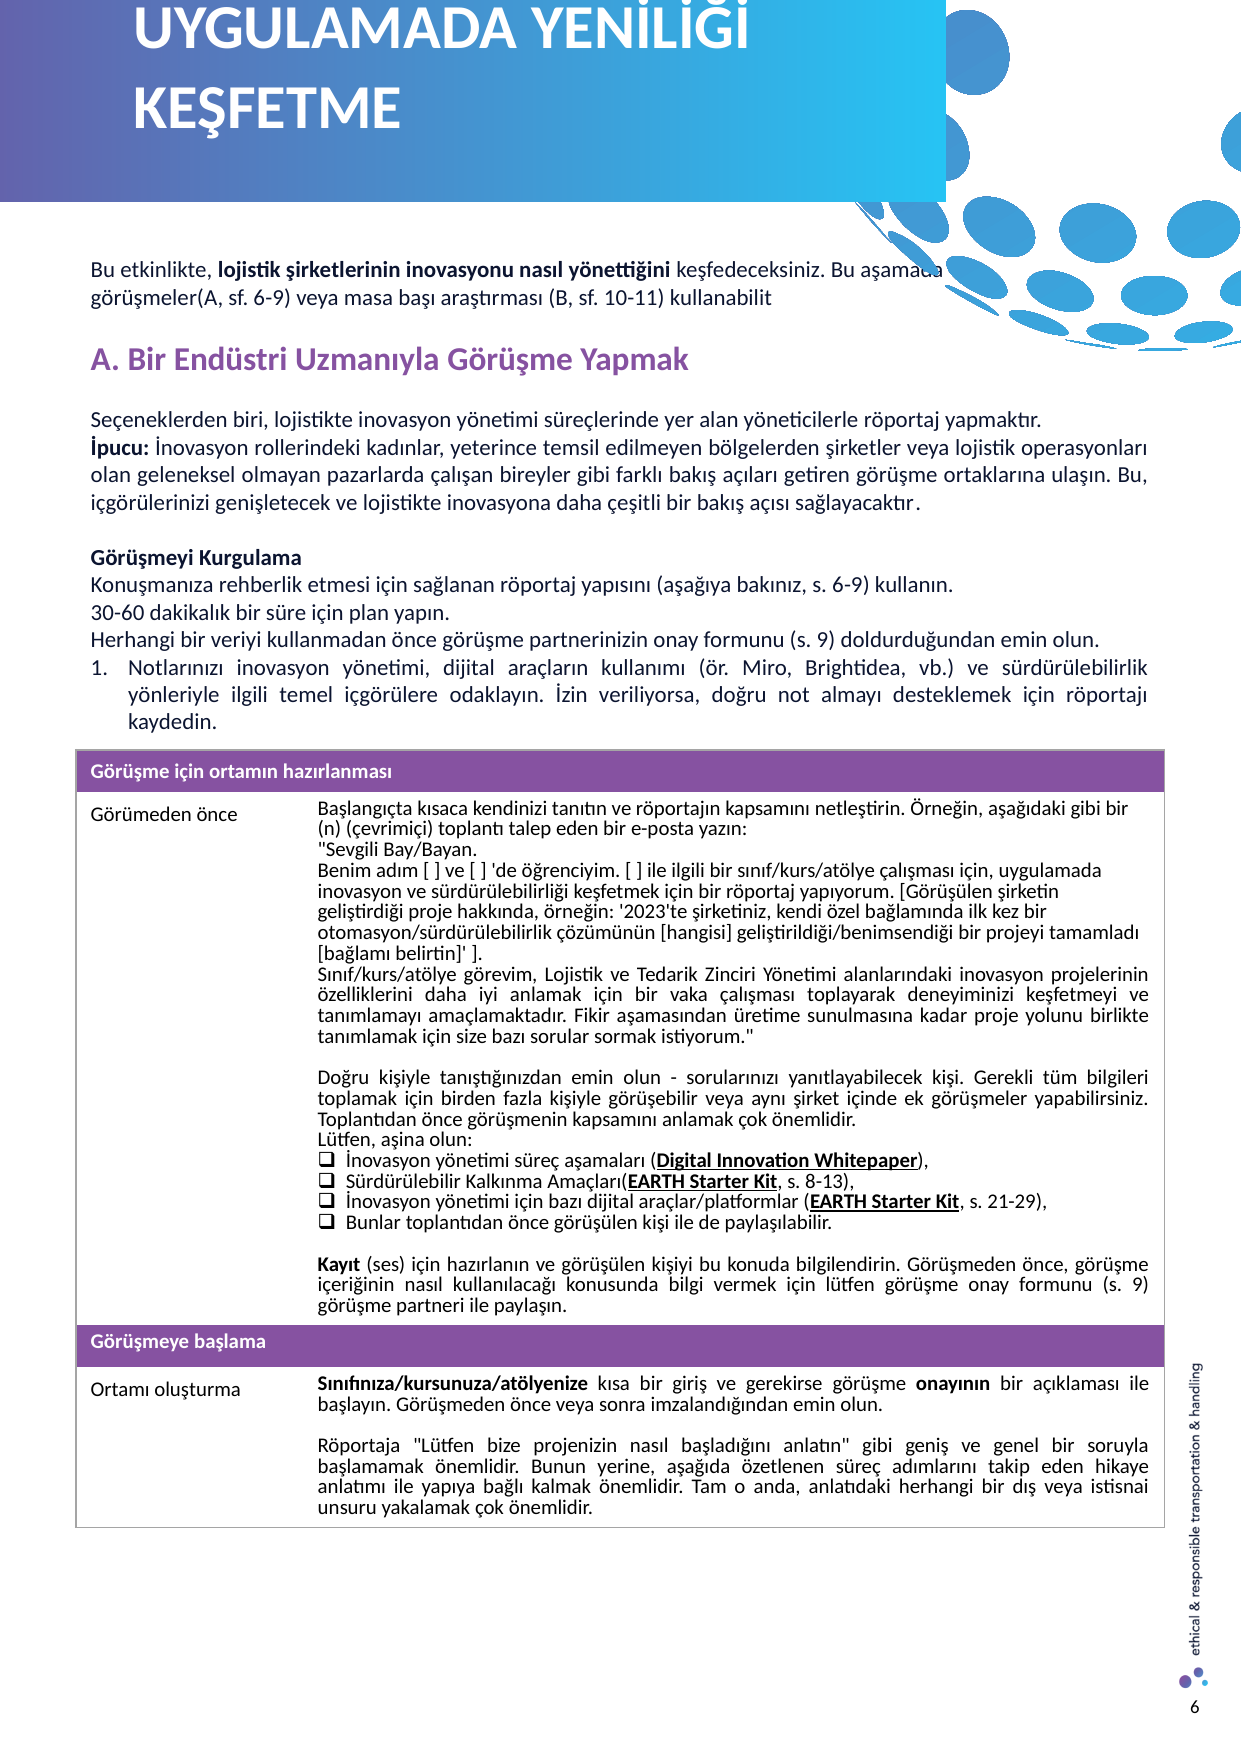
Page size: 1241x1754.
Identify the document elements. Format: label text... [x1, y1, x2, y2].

table_cell Görüşmeye başlama [77, 1325, 1164, 1367]
text_box [888, 202, 949, 243]
text_box [946, 10, 1010, 95]
text_box [946, 256, 1008, 299]
text_box [1167, 200, 1240, 258]
slide_number 6 [1153, 1676, 1215, 1736]
table_cell Sınıfınıza/kursunuza/atölyenize kısa bir giriş ve gerekirse görüşme onayının bir açıklaması ile başlayın. Görüşmeden önce veya sonra imzalandığından emin olun. Röportaja "Lütfen bize projenizin nasıl başladığını anlatın" gibi geniş ve genel bir soruyla başlamamak önemlidir. Bunun yerine, aşağıda özetlenen süreç adımlarını takip eden hikaye anlatımı ile yapıya bağlı kalmak önemlidir. Tam o anda, anlatıdaki herhangi bir dış veya istisnai unsuru yakalamak çok önemlidir. [303, 1367, 1164, 1527]
table_header Görüşme için ortamın hazırlanması [77, 751, 1164, 792]
text_box [945, 285, 999, 316]
text_box [1009, 310, 1069, 336]
text_box [1221, 112, 1241, 172]
text_box [1086, 323, 1149, 345]
list Bu etkinlikte, lojistik şirketlerinin inovasyonu nasıl yönettiğini keşfedeceksiniz. Bu aşamada görüşmeler(A, sf. 6-9) veya masa başı araştırması (B, sf. 10-11) kullanabilit A. Bir Endüstri Uzmanıyla Görüşme Yapmak Seçeneklerden biri, lojistikte inovasyon yönetimi süreçlerinde yer alan yöneticilerle röportaj yapmaktır. İpucu: İnovasyon rollerindeki kadınlar, yeterince temsil edilmeyen bölgelerden şirketler veya lojistik operasyonları olan geleneksel olmayan pazarlarda çalışan bireyler gibi farklı bakış açıları getiren görüşme ortaklarına ulaşın. Bu, içgörülerinizi genişletecek ve lojistikte inovasyona daha çeşitli bir bakış açısı sağlayacaktır. Görüşmeyi Kurgulama Konuşmanıza rehberlik etmesi için sağlanan röportaj yapısını (aşağıya bakınız, s. 6-9) kullanın. 30-60 dakikalık bir süre için plan yapın. Herhangi bir veriyi kullanmadan önce görüşme partnerinizin onay formunu (s. 9) doldurduğundan emin olun. Notlarınızı inovasyon yönetimi, dijital araçların kullanımı (ör. Miro, Brightidea, vb.) ve sürdürülebilirlik yönleriyle ilgili temel içgörülere odaklayın. İzin veriliyorsa, doğru not almayı desteklemek için röportajı kaydedin. [75, 250, 1165, 743]
text_box [1026, 270, 1094, 312]
text_box [946, 114, 970, 181]
text_box [1065, 339, 1117, 349]
list UYGULAMADA YENİLİĞİ KEŞFETME [0, 0, 946, 202]
text_box [1213, 340, 1241, 348]
text_box [963, 196, 1036, 257]
table_cell Görümeden önce [77, 792, 303, 1325]
text_box [1220, 270, 1241, 306]
table_cell Başlangıçta kısaca kendinizi tanıtın ve röportajın kapsamını netleştirin. Örneğin, aşağıdaki gibi bir (n) (çevrimiçi) toplantı talep eden bir e-posta yazın: "Sevgili Bay/Bayan. Benim adım [ ] ve [ ] 'de öğrenciyim. [ ] ile ilgili bir sınıf/kurs/atölye çalışması için, uygulamada inovasyon ve sürdürülebilirliği keşfetmek için bir röportaj yapıyorum. [Görüşülen şirketin geliştirdiği proje hakkında, örneğin: '2023'te şirketiniz, kendi özel bağlamında ilk kez bir otomasyon/sürdürülebilirlik çözümünün [hangisi] geliştirildiği/benimsendiği bir projeyi tamamladı [bağlamı belirtin]' ]. Sınıf/kurs/atölye görevim, Lojistik ve Tedarik Zinciri Yönetimi alanlarındaki inovasyon projelerinin özelliklerini daha iyi anlamak için bir vaka çalışması toplayarak deneyiminizi keşfetmeyi ve tanımlamayı amaçlamaktadır. Fikir aşamasından üretime sunulmasına kadar proje yolunu birlikte tanımlamak için size bazı sorular sormak istiyorum." Doğru kişiyle tanıştığınızdan emin olun - sorularınızı yanıtlayabilecek kişi. Gerekli tüm bilgileri toplamak için birden fazla kişiyle görüşebilir veya aynı şirket içinde ek görüşmeler yapabilirsiniz. Toplantıdan önce görüşmenin kapsamını anlamak çok önemlidir. Lütfen, aşina olun: İnovasyon yönetimi süreç aşamaları (Digital Innovation Whitepaper), Sürdürülebilir Kalkınma Amaçları(EARTH Starter Kit, s. 8-13), İnovasyon yönetimi için bazı dijital araçlar/platformlar (EARTH Starter Kit, s. 21-29), Bunlar toplantıdan önce görüşülen kişi ile de paylaşılabilir. Kayıt (ses) için hazırlanın ve görüşülen kişiyi bu konuda bilgilendirin. Görüşmeden önce, görüşme içeriğinin nasıl kullanılacağı konusunda bilgi vermek için lütfen görüşme onay formunu (s. 9) görüşme partneri ile paylaşın. [303, 792, 1164, 1325]
picture [1179, 1357, 1217, 1680]
text_box [855, 202, 939, 276]
text_box [1059, 203, 1137, 263]
text_box [1121, 276, 1188, 316]
text_box [1174, 321, 1233, 343]
table_cell Ortamı oluşturma [77, 1367, 303, 1527]
